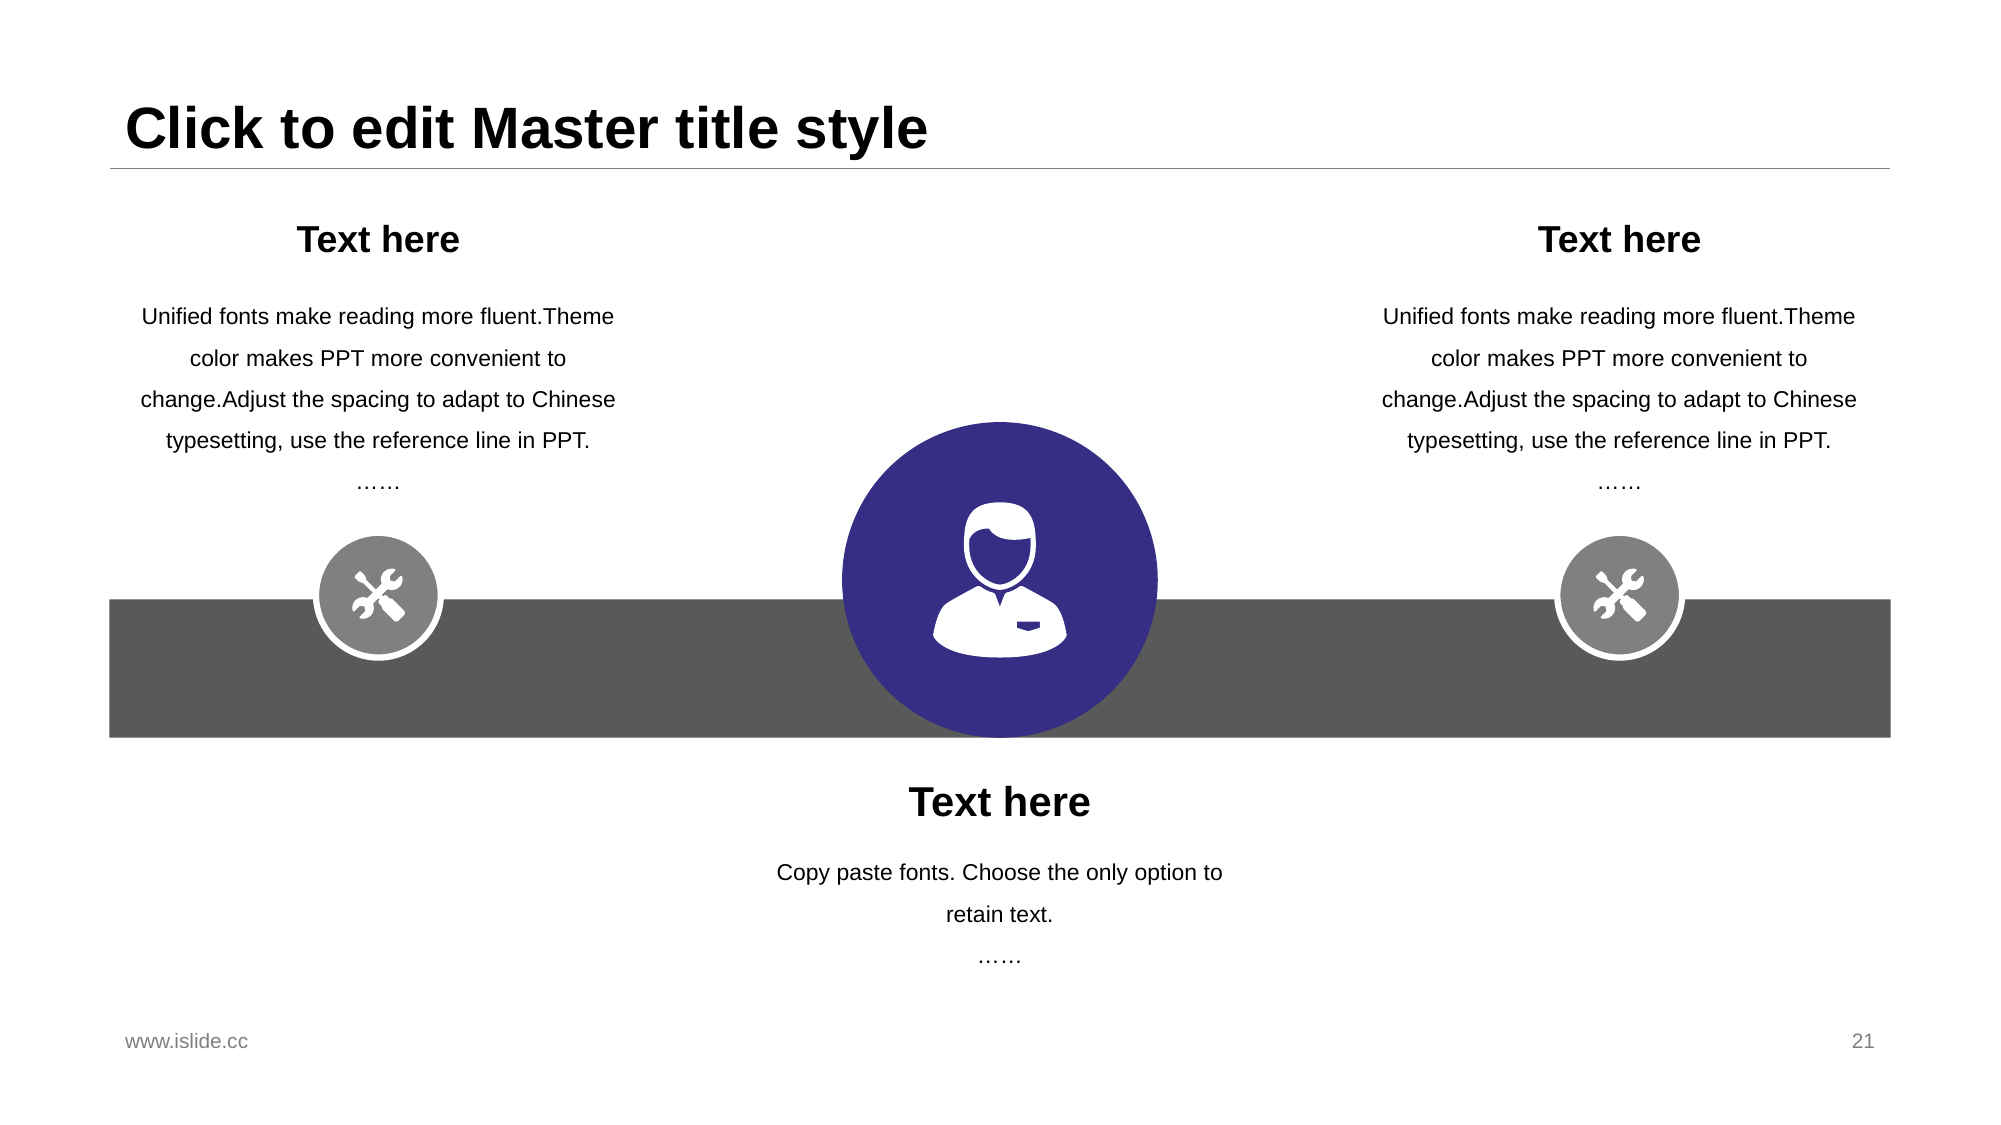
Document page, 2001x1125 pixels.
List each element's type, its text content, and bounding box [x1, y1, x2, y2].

slide_number 21 [1412, 1023, 1890, 1058]
footer www.islide.cc [109, 1023, 790, 1058]
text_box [108, 193, 1891, 976]
title Click to edit Master title style [109, 0, 1890, 169]
